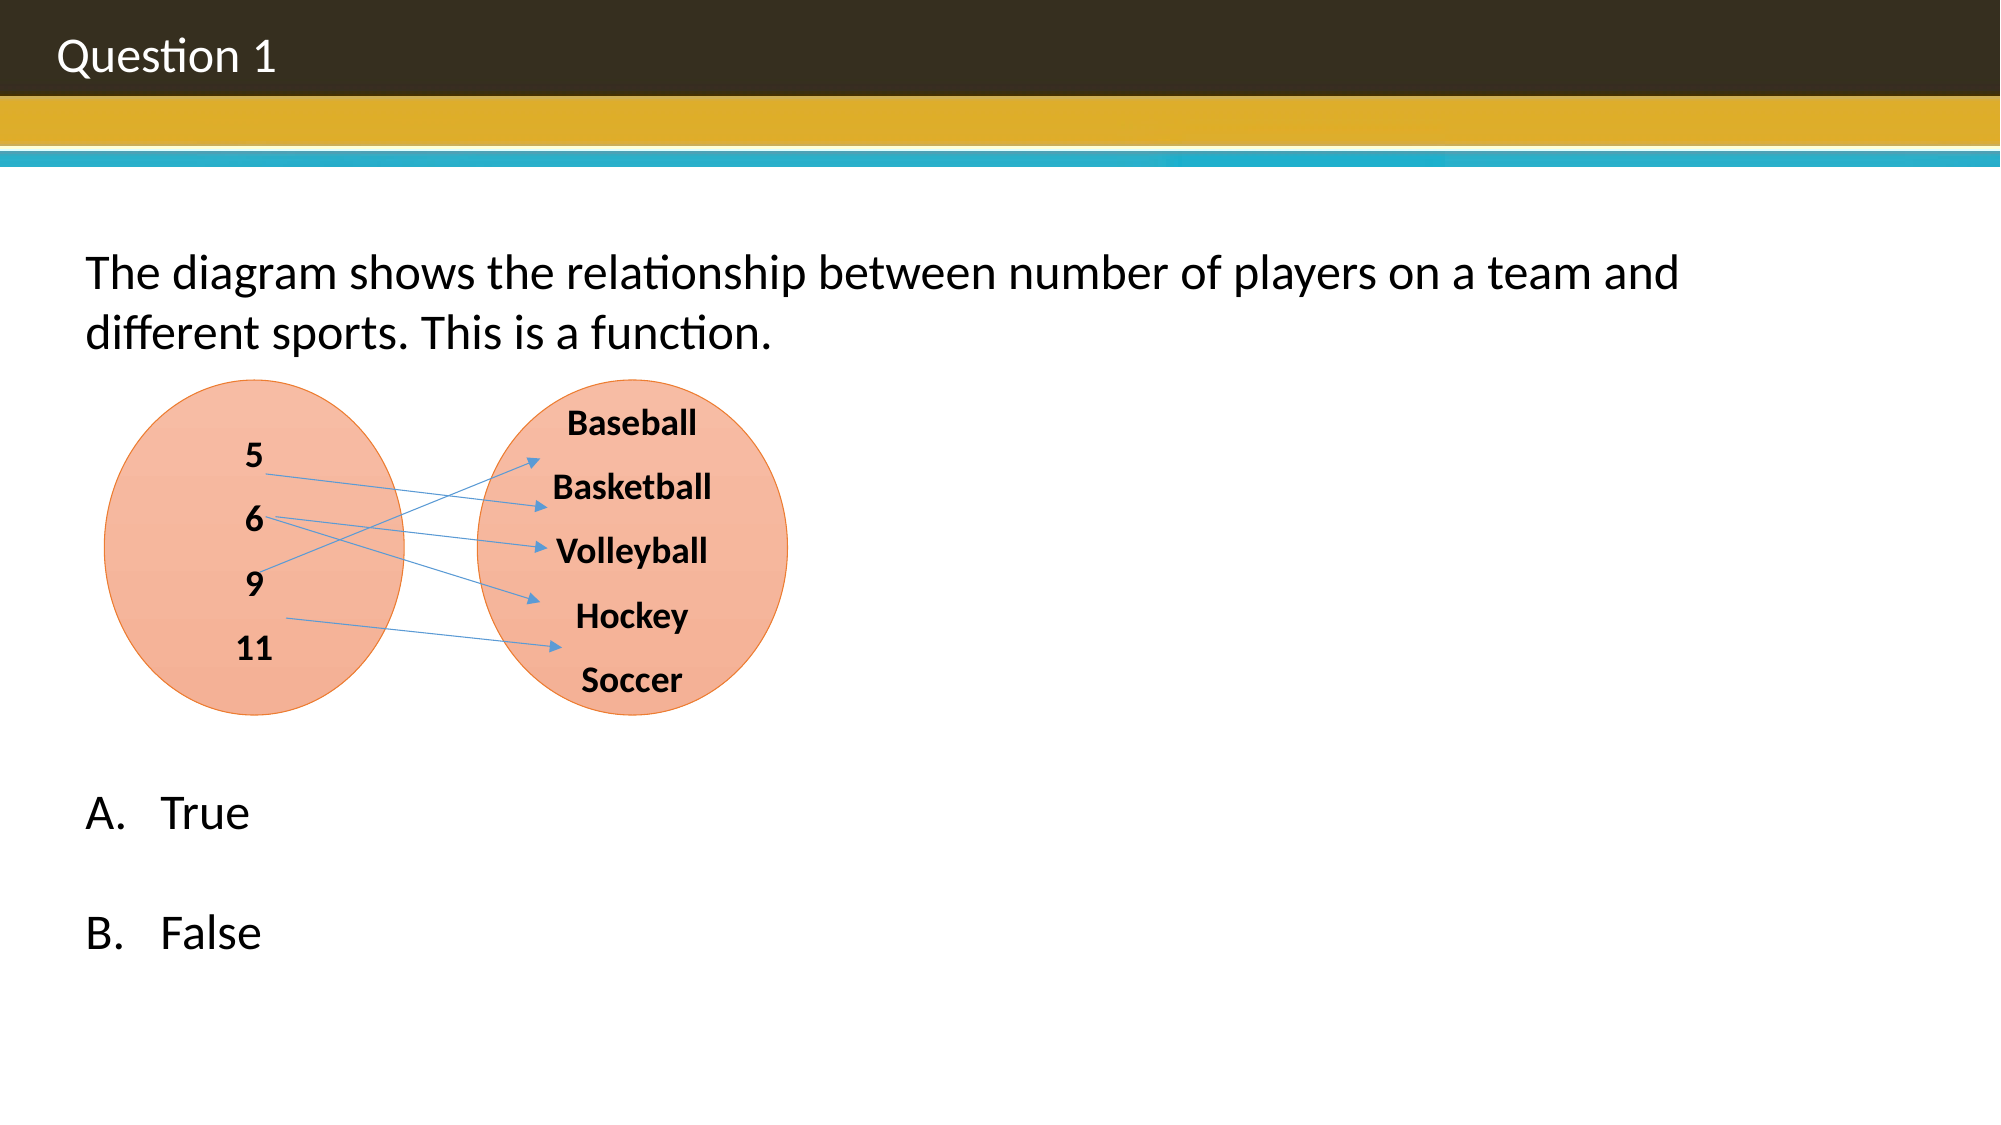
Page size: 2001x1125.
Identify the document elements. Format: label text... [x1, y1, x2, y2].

text_box The diagram shows the relationship between number of players on a team and different sports. This is a function. True False [70, 232, 1795, 967]
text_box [104, 379, 788, 716]
text_box Question 1 [41, 14, 293, 90]
picture [0, 0, 2000, 167]
